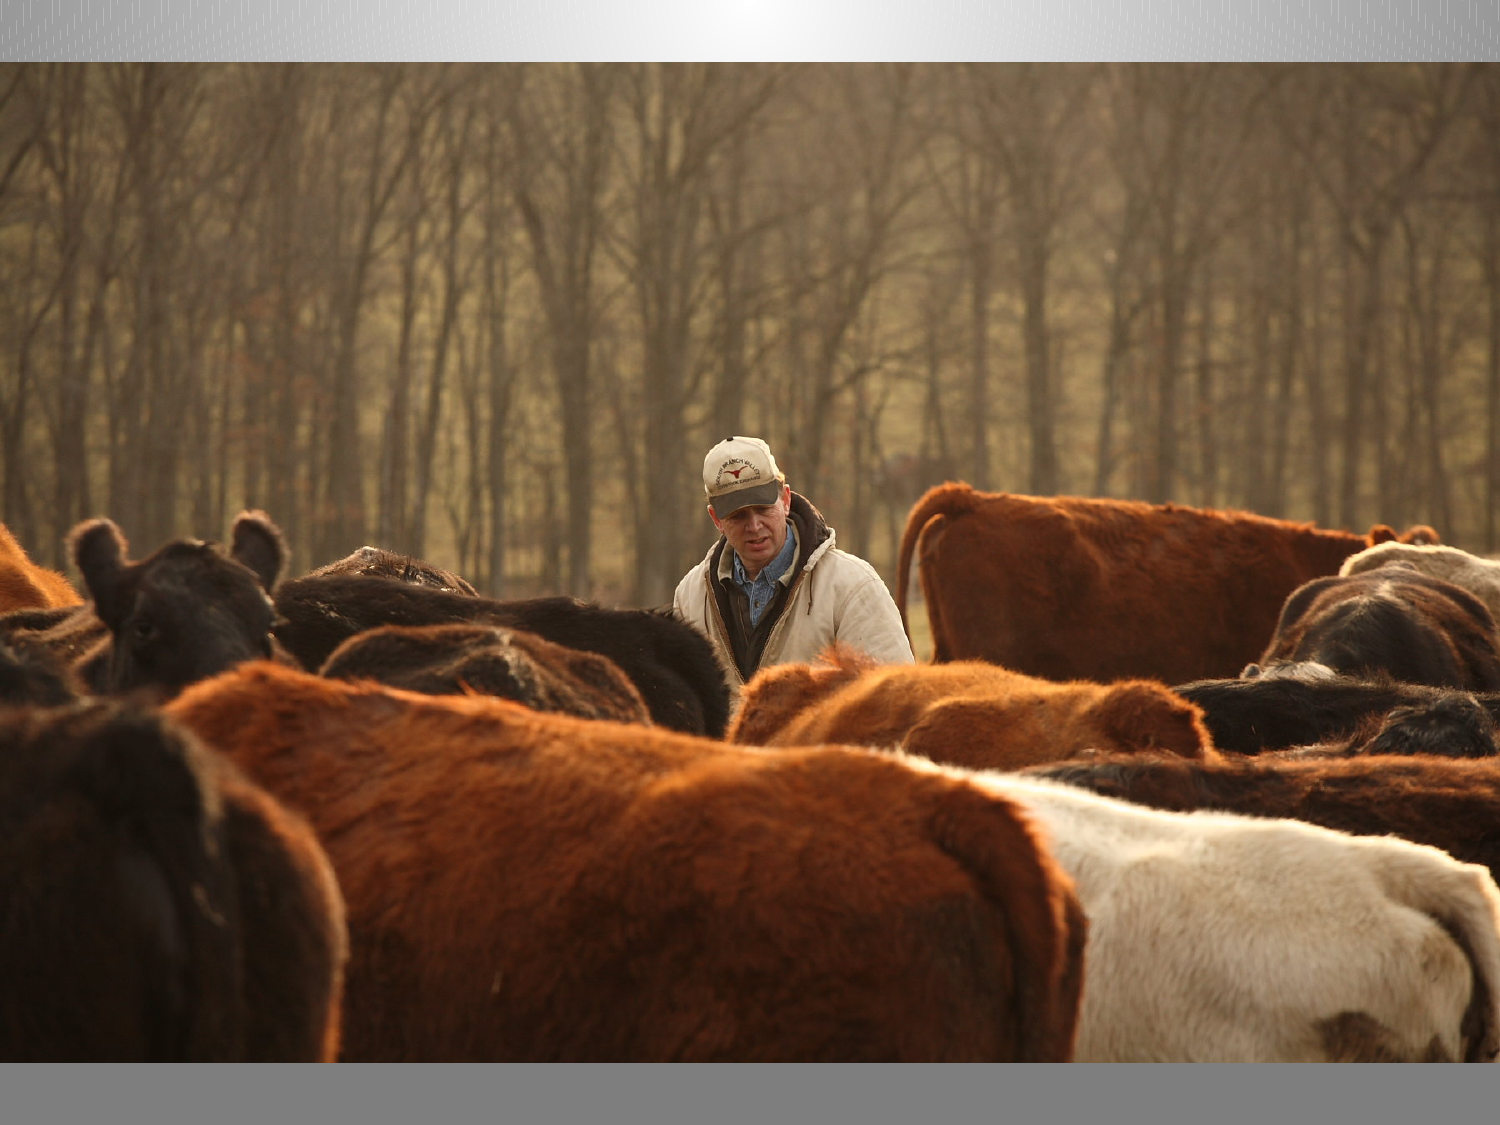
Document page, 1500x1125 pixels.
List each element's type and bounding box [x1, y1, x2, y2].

picture [0, 62, 1500, 1063]
